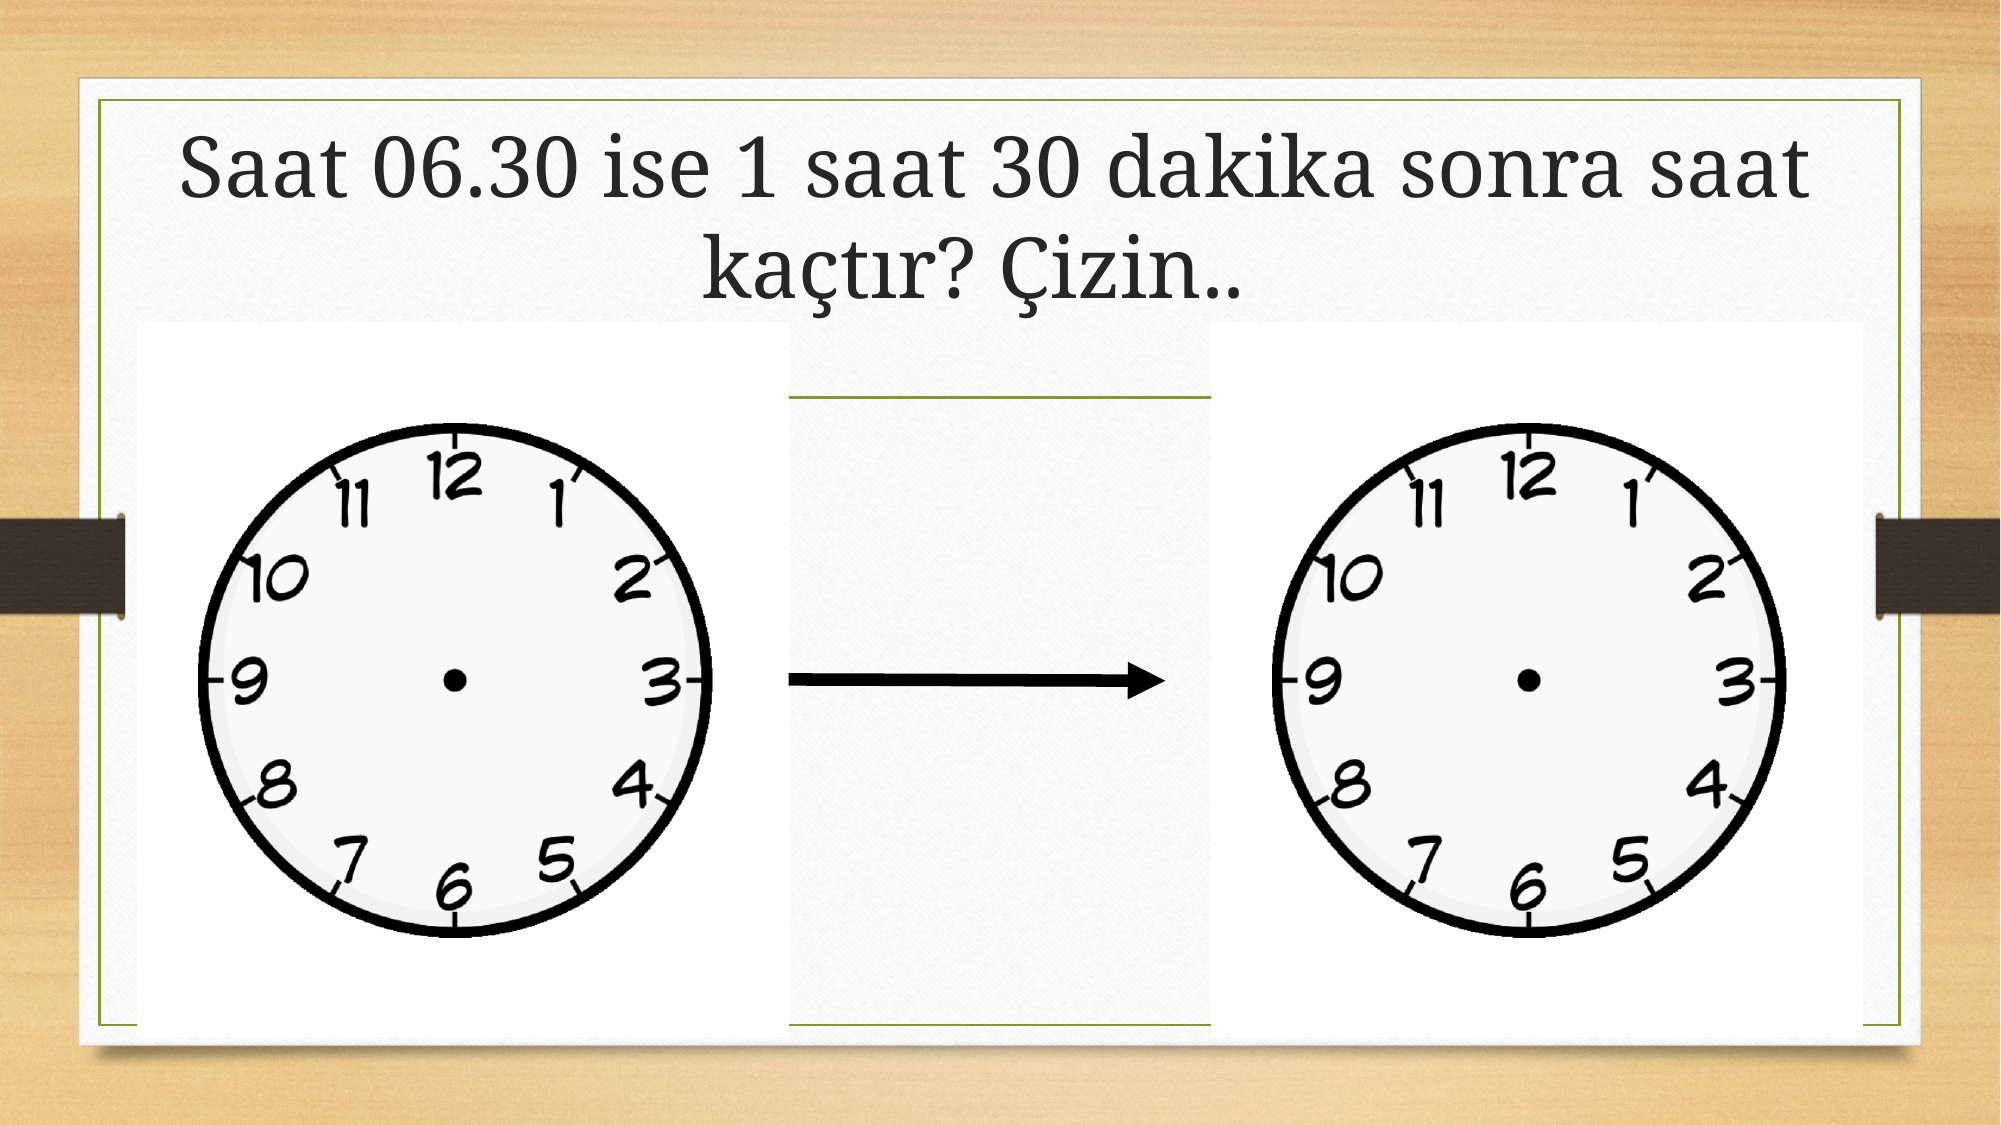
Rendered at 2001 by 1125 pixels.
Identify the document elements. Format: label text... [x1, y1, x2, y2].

title Saat 06.30 ise 1 saat 30 dakika sonra saat kaçtır? Çizin.. [53, 105, 1939, 323]
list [137, 322, 789, 1037]
picture [0, 0, 2001, 1125]
